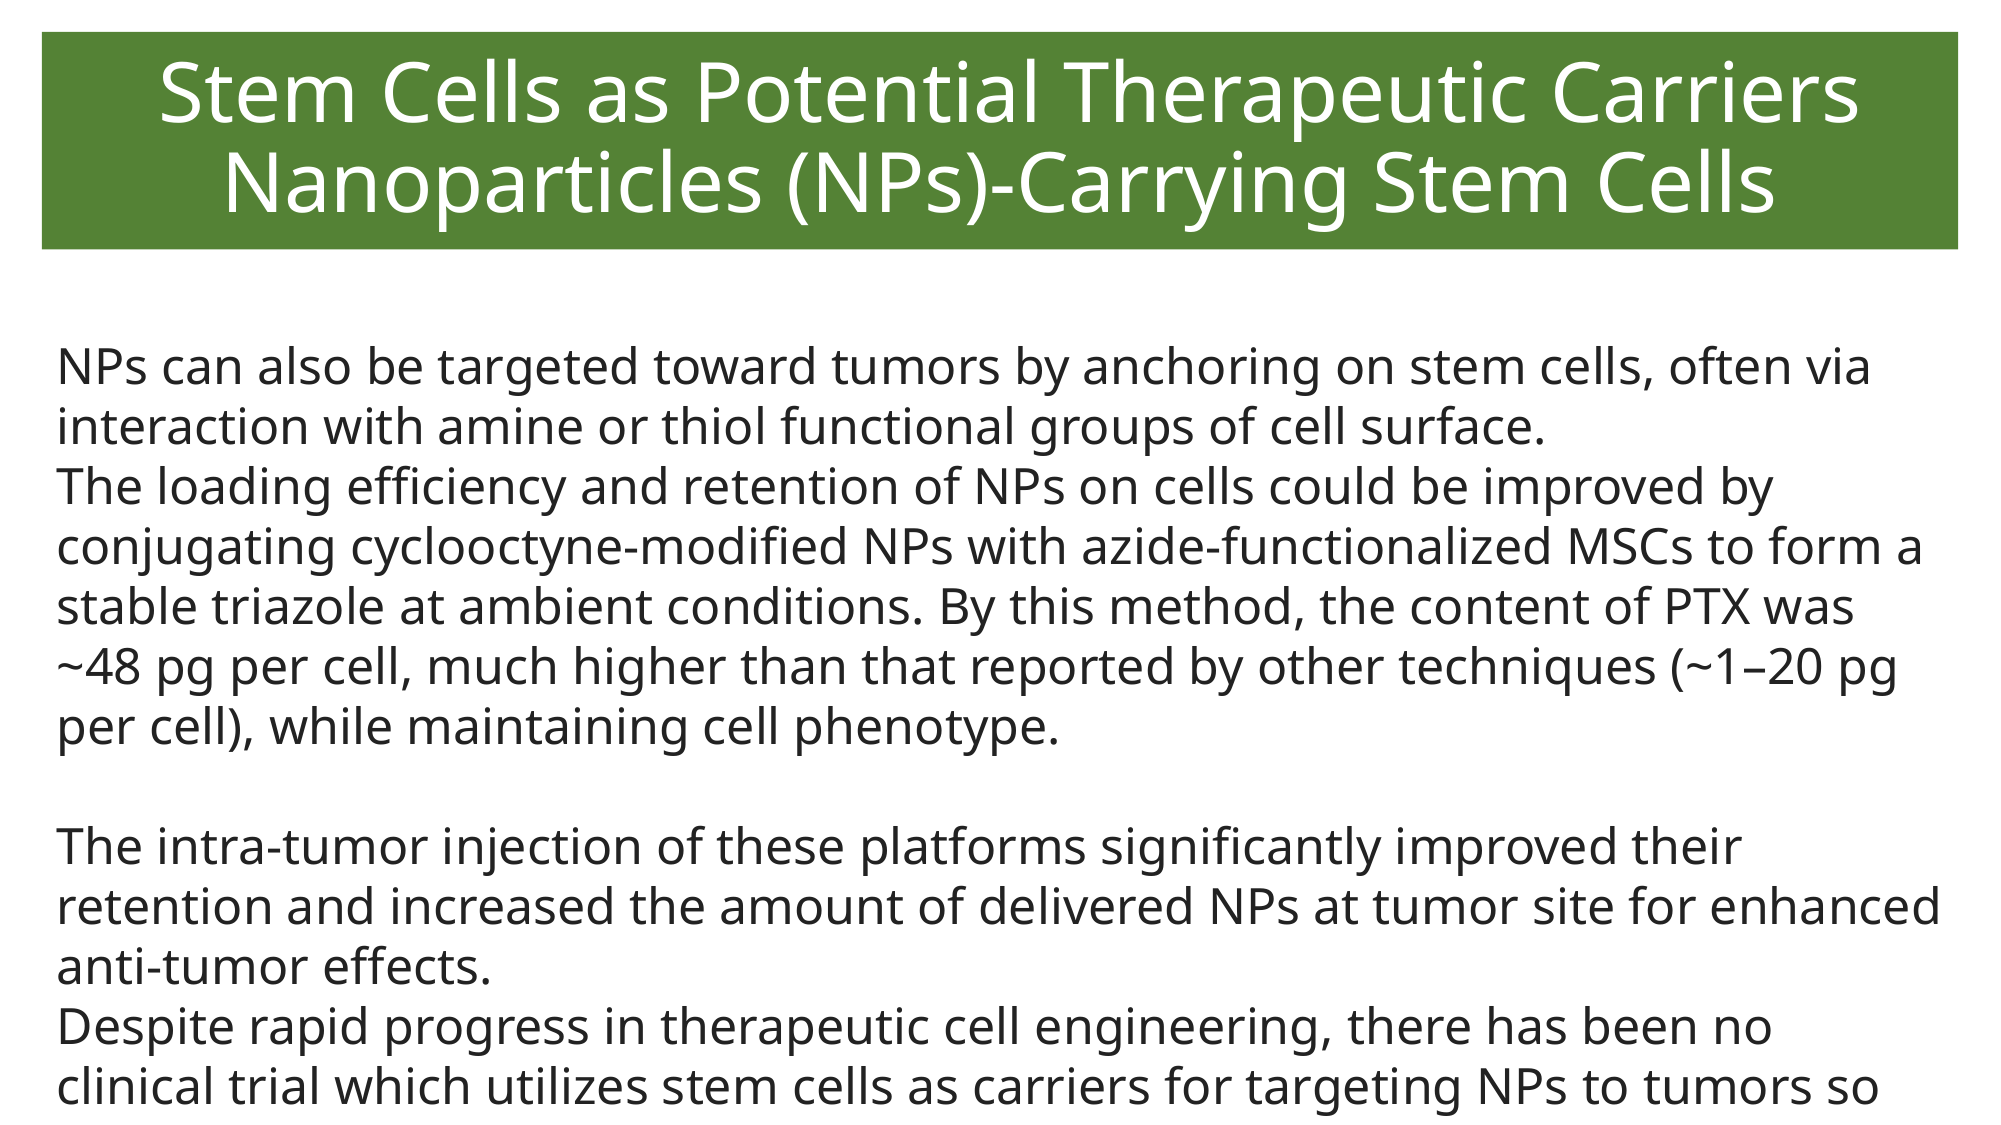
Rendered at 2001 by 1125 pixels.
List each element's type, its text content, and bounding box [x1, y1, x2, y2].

text_box NPs can also be targeted toward tumors by anchoring on stem cells, often via interaction with amine or thiol functional groups of cell surface. The loading efficiency and retention of NPs on cells could be improved by conjugating cyclooctyne-modified NPs with azide-functionalized MSCs to form a stable triazole at ambient conditions. By this method, the content of PTX was ~48 pg per cell, much higher than that reported by other techniques (~1–20 pg per cell), while maintaining cell phenotype. The intra-tumor injection of these platforms significantly improved their retention and increased the amount of delivered NPs at tumor site for enhanced anti-tumor effects. Despite rapid progress in therapeutic cell engineering, there has been no clinical trial which utilizes stem cells as carriers for targeting NPs to tumors so far. [41, 327, 1959, 1125]
title Stem Cells as Potential Therapeutic Carriers Nanoparticles (NPs)-Carrying Stem Cells [41, 31, 1959, 250]
